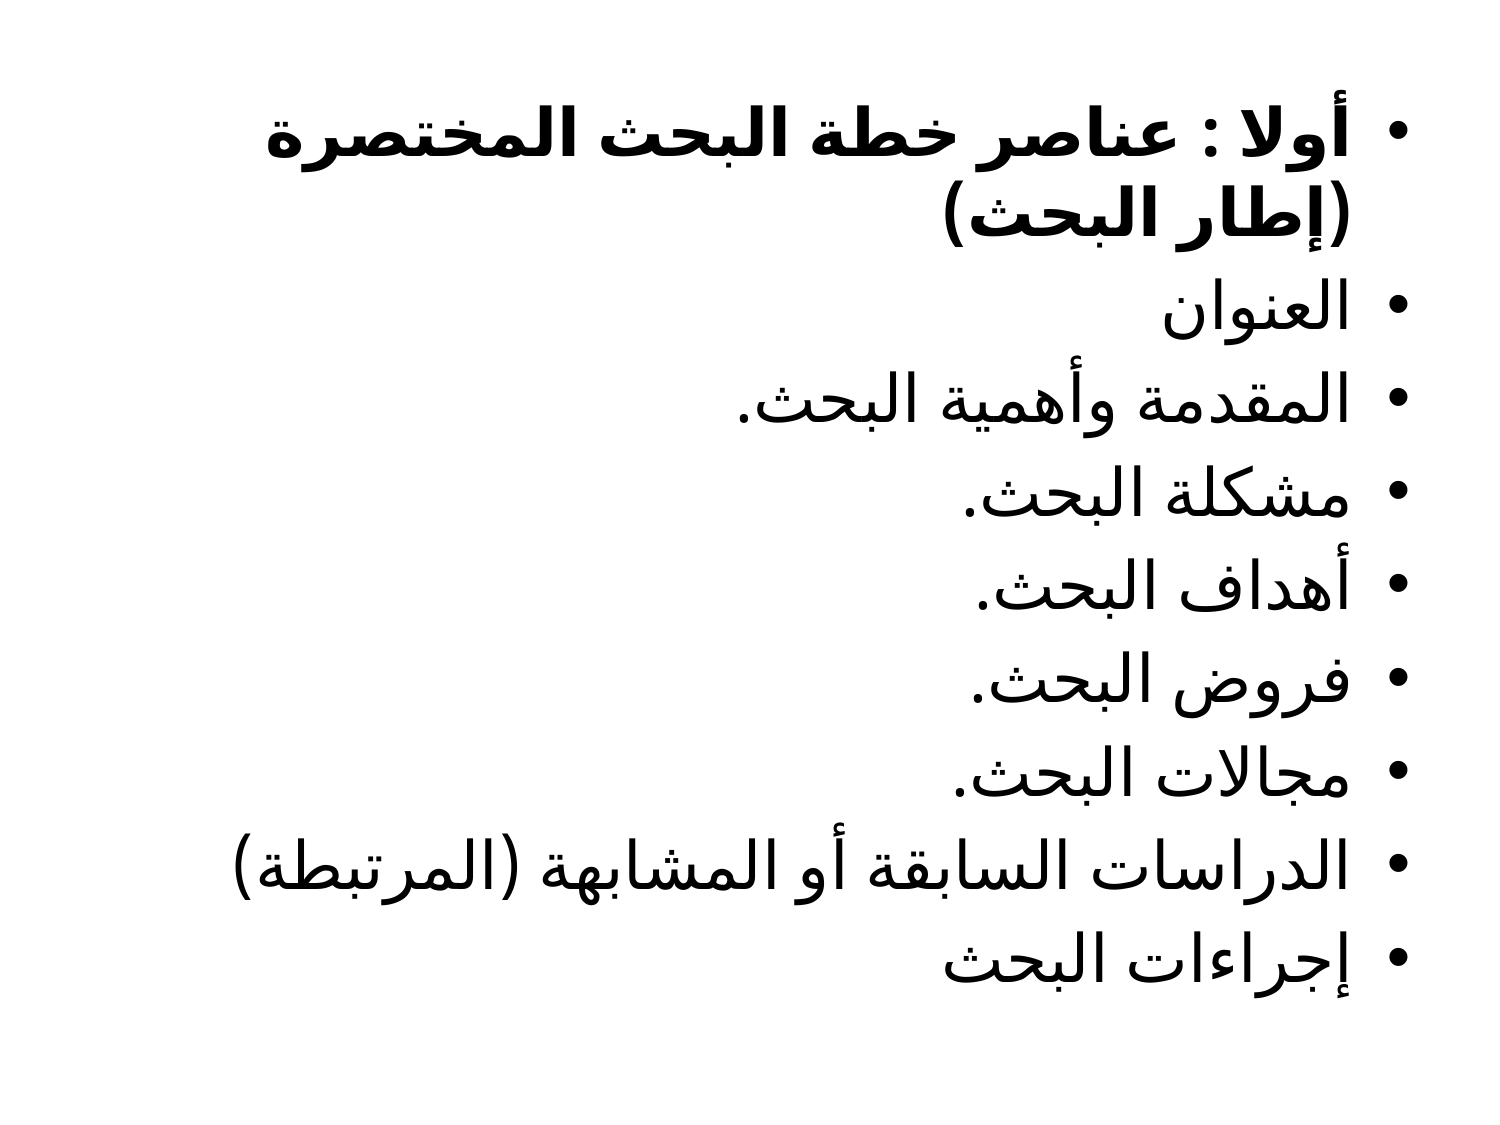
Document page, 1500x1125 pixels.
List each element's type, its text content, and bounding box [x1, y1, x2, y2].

list أولا : عناصر خطة البحث المختصرة (إطار البحث) العنوان المقدمة وأهمية البحث. مشكلة البحث. أهداف البحث. فروض البحث. مجالات البحث. الدراسات السابقة أو المشابهة (المرتبطة) إجراءات البحث [75, 82, 1425, 1005]
